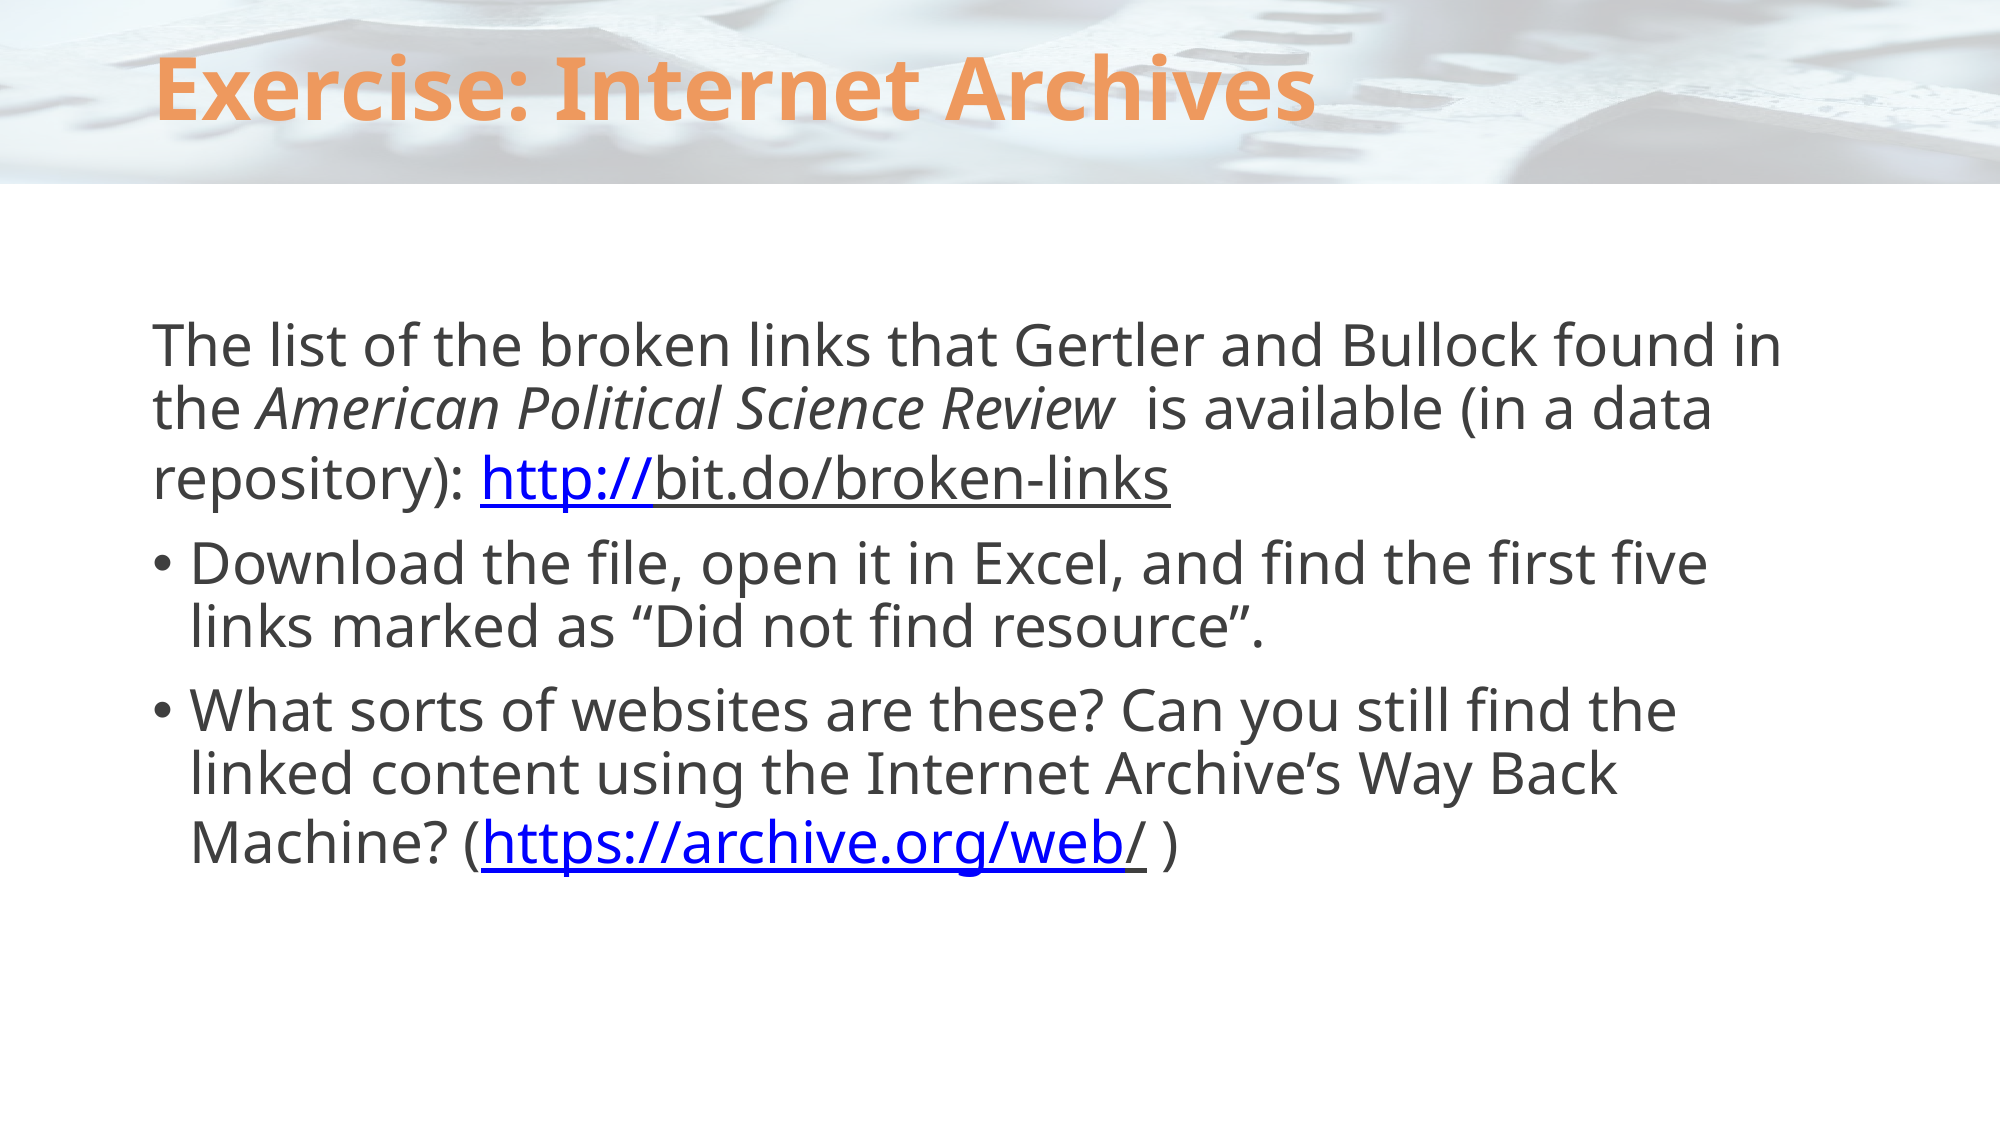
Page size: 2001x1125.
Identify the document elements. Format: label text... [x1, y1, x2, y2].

title Exercise: Internet Archives [137, 29, 1863, 155]
list The list of the broken links that Gertler and Bullock found in the American Political Science Review is available (in a data repository): http://bit.do/broken-links Download the file, open it in Excel, and find the first five links marked as “Did not find resource”. What sorts of websites are these? Can you still find the linked content using the Internet Archive’s Way Back Machine? (https://archive.org/web/ ) [137, 308, 1863, 1023]
